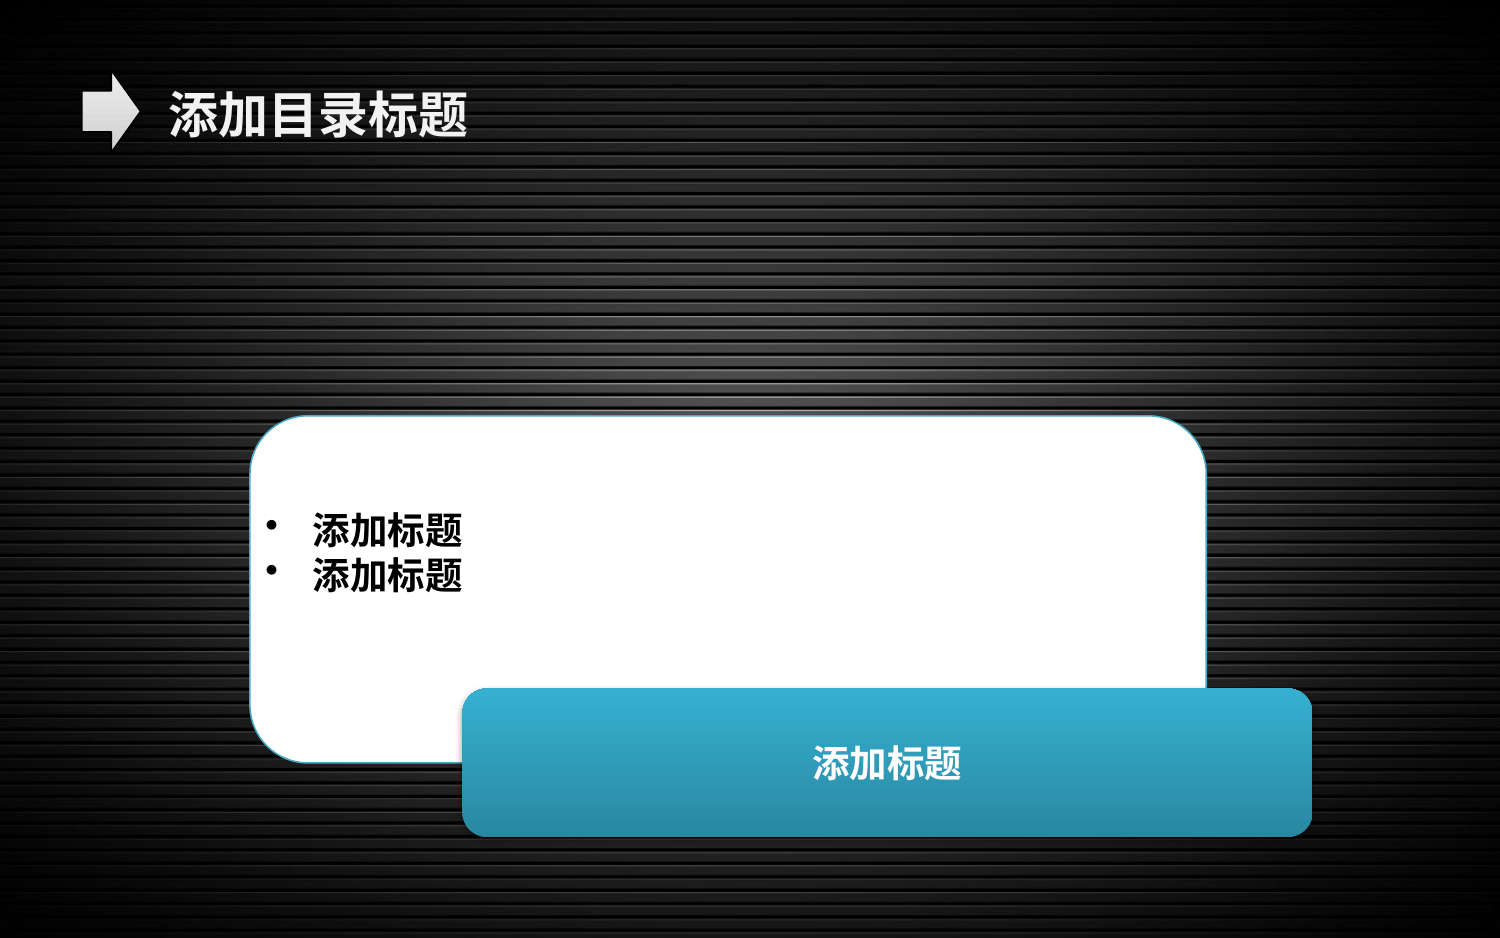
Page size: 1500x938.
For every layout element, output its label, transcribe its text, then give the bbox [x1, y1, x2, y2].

text_box 添加目录标题 [154, 76, 484, 152]
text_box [249, 128, 1313, 838]
text_box [81, 69, 142, 154]
picture [0, 0, 1500, 938]
